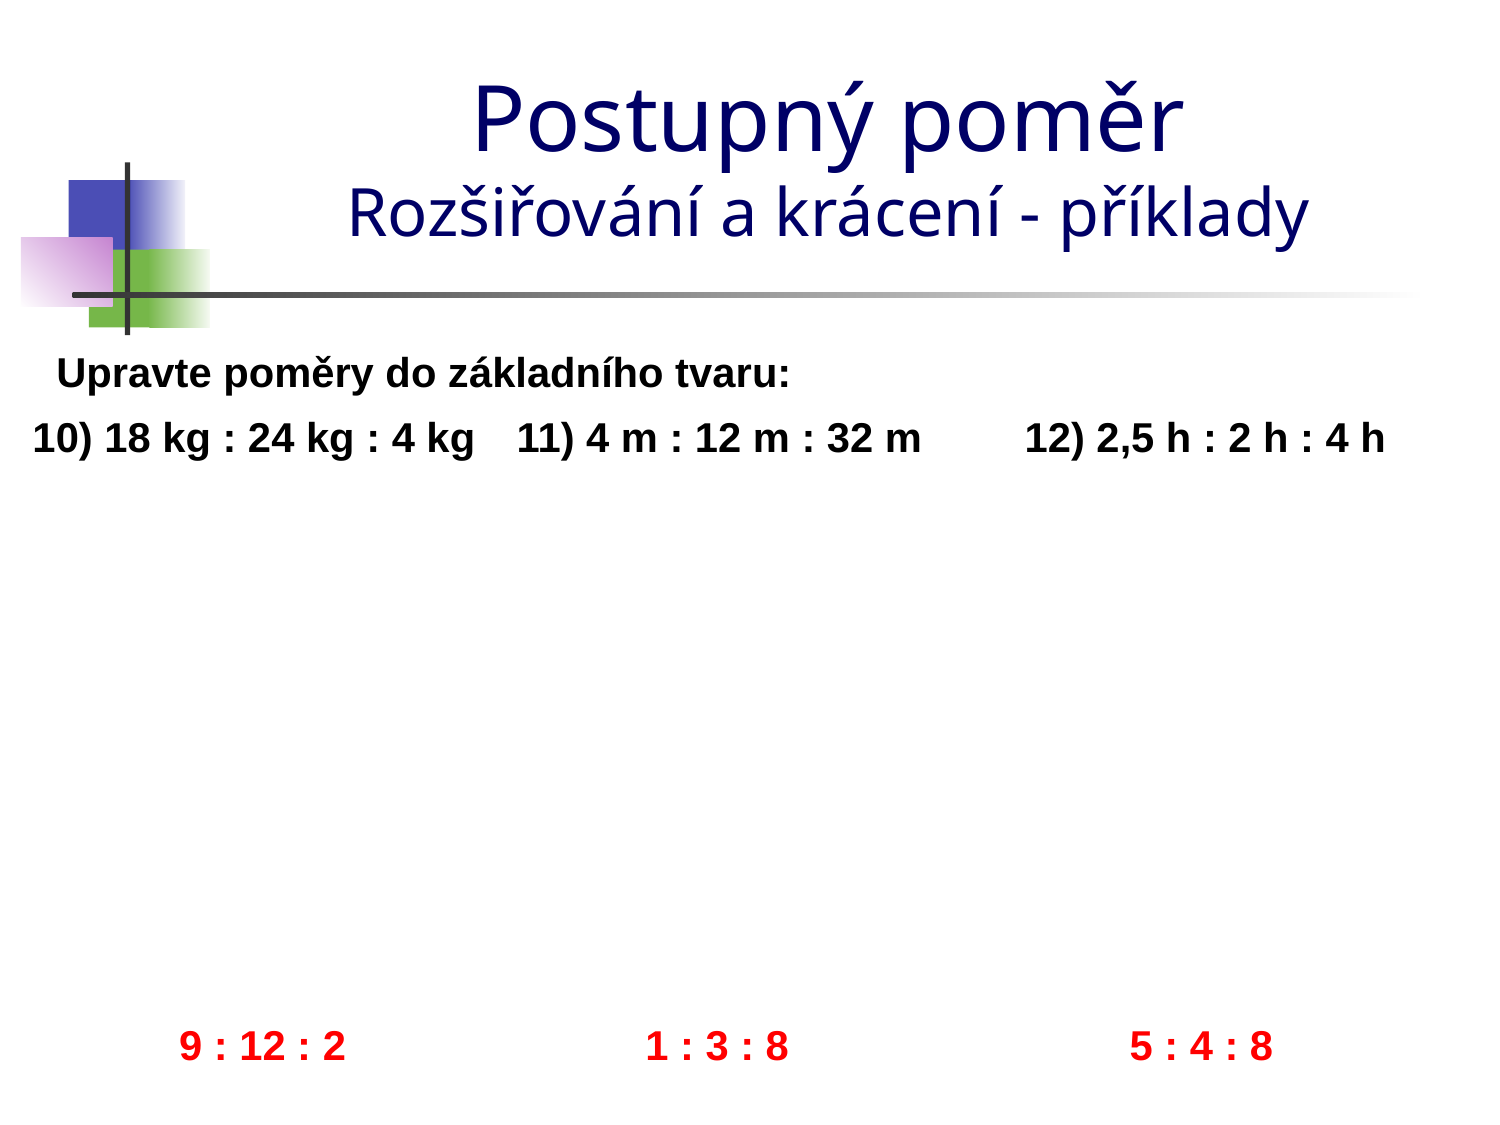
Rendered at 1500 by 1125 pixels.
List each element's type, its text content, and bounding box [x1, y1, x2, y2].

title Postupný poměr Rozšiřování a krácení - příklady [188, 34, 1468, 276]
text_box 10) 18 kg : 24 kg : 4 kg [17, 403, 501, 469]
text_box 11) 4 m : 12 m : 32 m [501, 403, 951, 469]
text_box 1 : 3 : 8 [501, 1011, 910, 1077]
text_box 12) 2,5 h : 2 h : 4 h [1009, 403, 1471, 468]
text_box 5 : 4 : 8 [986, 1011, 1394, 1077]
text_box 9 : 12 : 2 [41, 1011, 450, 1077]
text_box Upravte poměry do základního tvaru: [41, 338, 809, 403]
